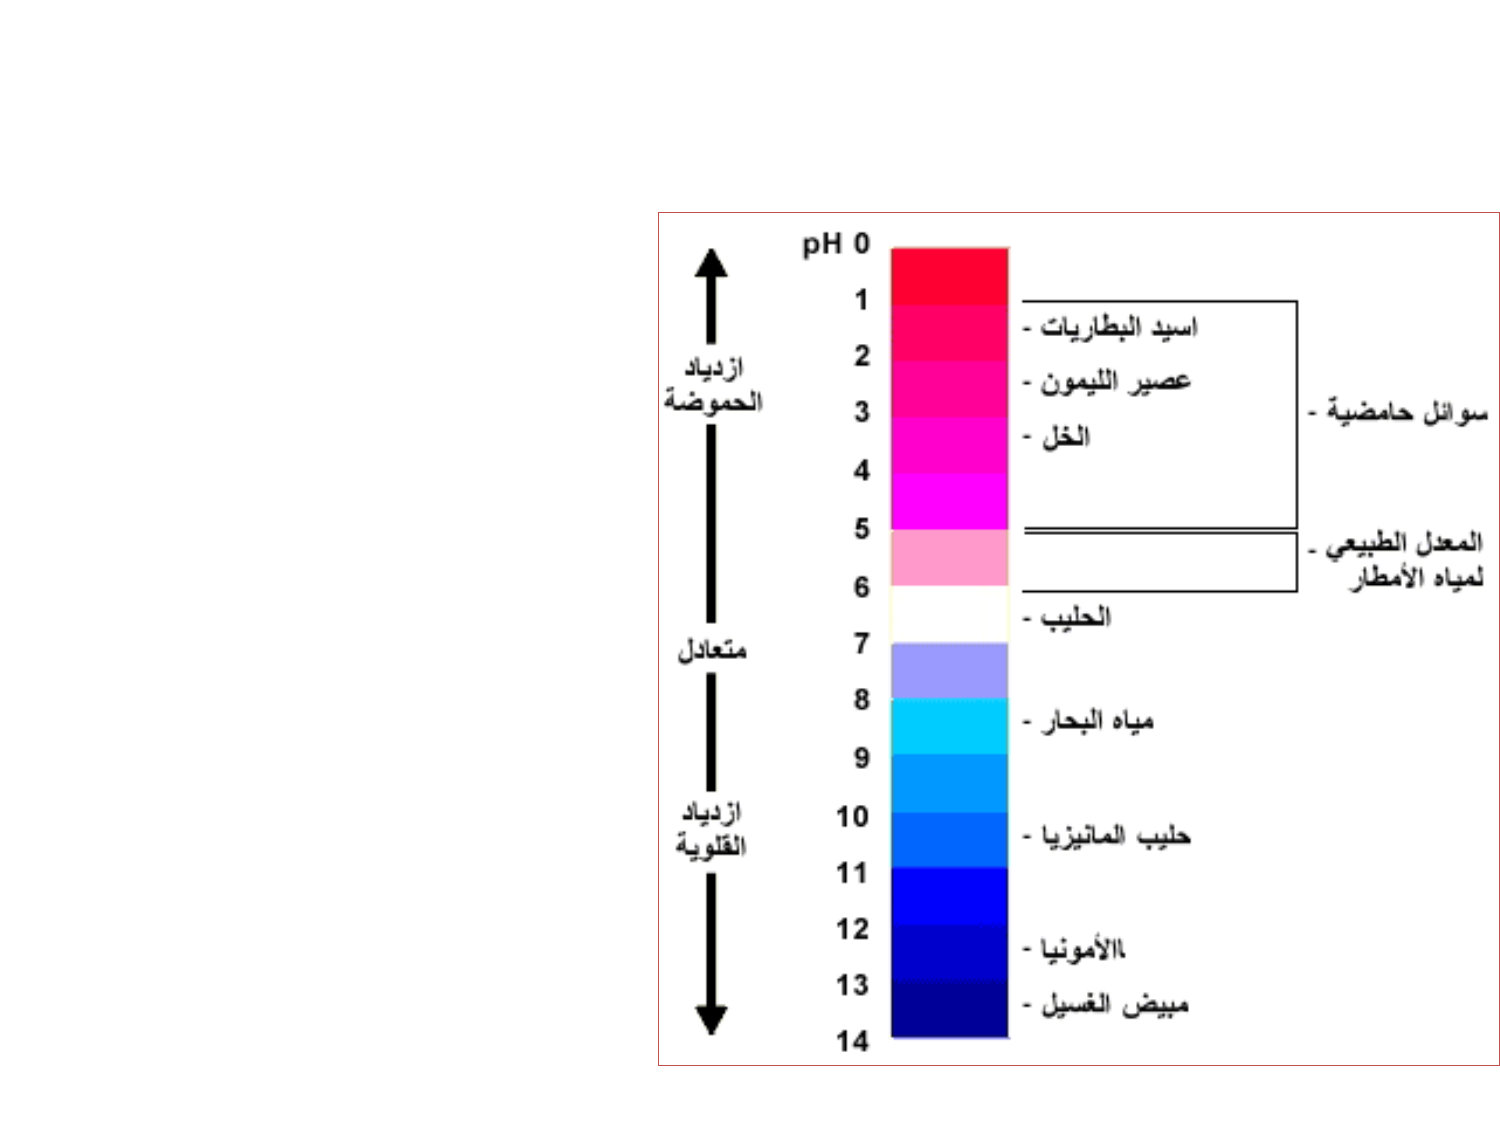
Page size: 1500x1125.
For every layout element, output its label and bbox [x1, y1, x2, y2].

list [658, 212, 1500, 1067]
